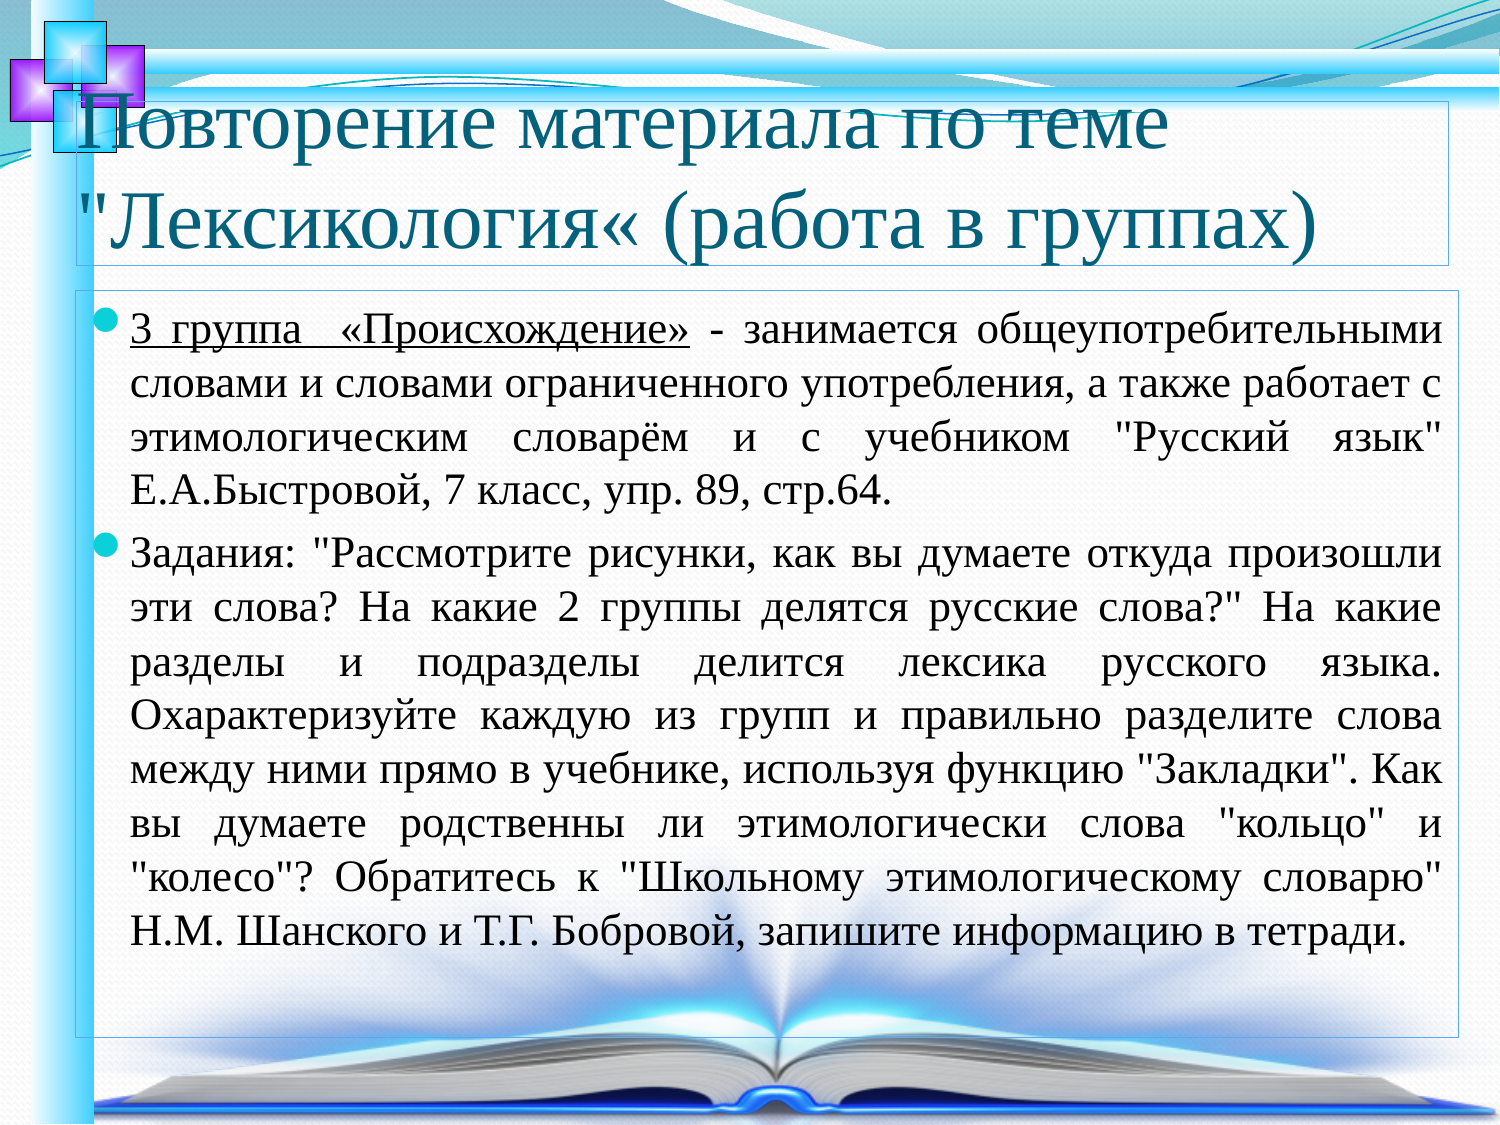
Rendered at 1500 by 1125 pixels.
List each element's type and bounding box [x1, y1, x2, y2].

text_box [9, 0, 1500, 1124]
